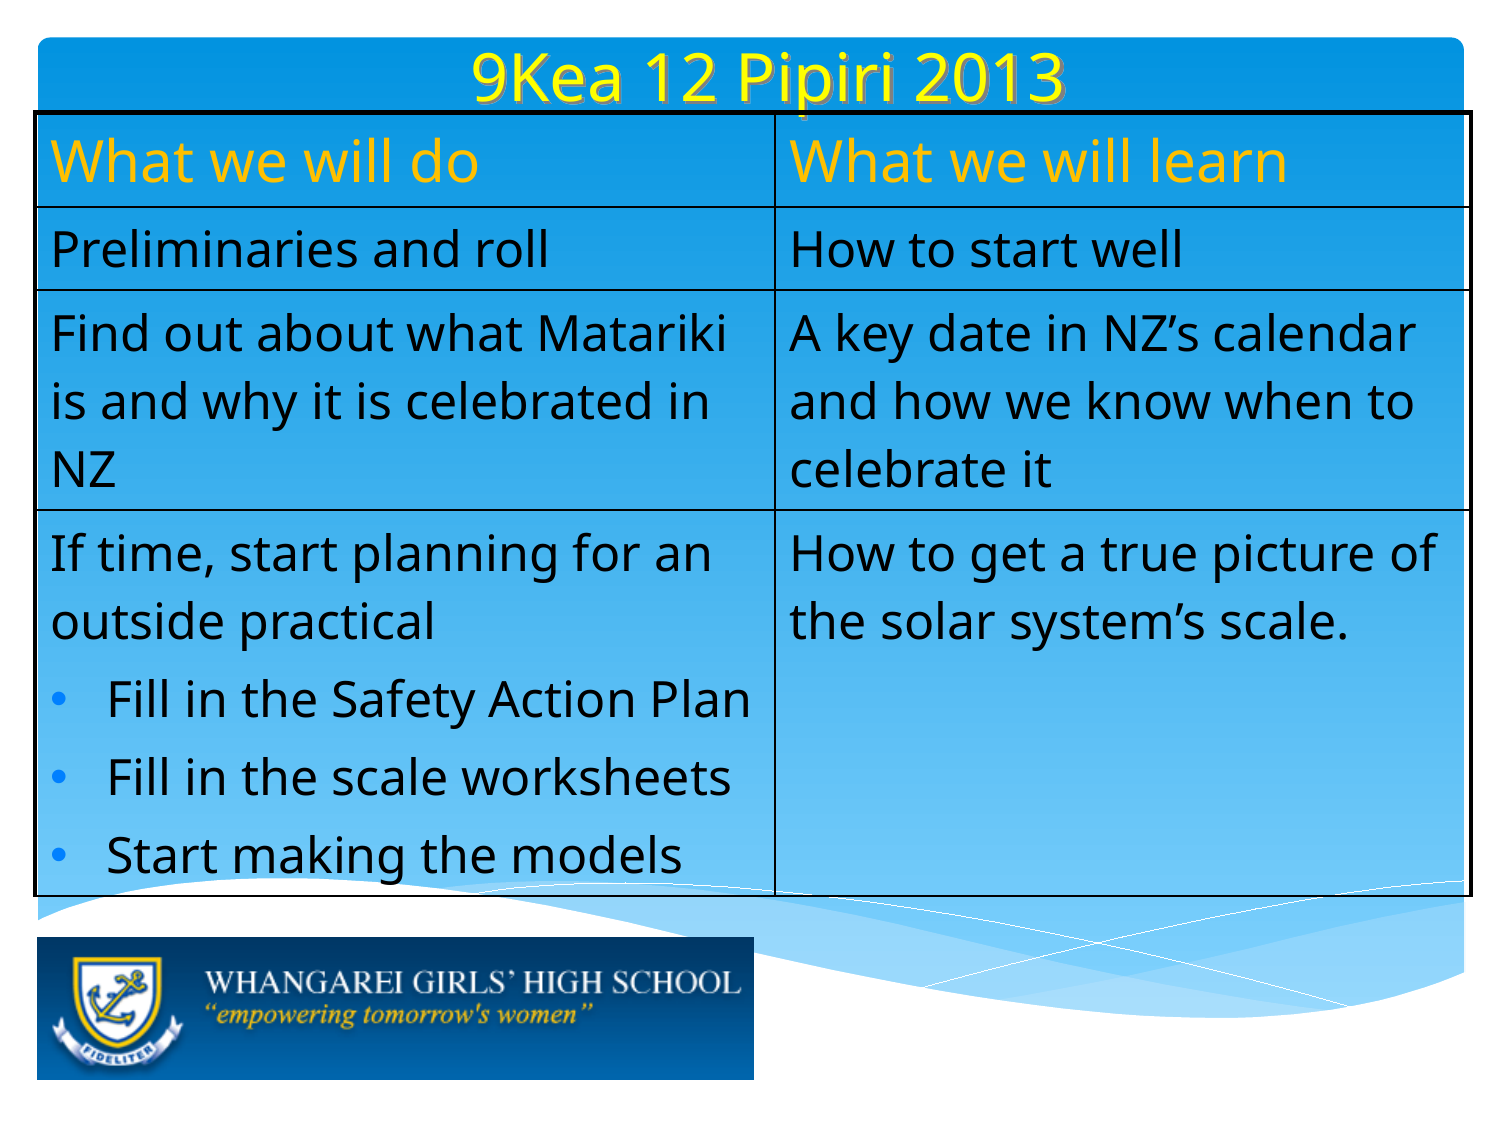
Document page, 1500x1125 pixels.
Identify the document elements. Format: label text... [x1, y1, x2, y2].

table_cell Preliminaries and roll [37, 208, 774, 289]
table_header What we will learn [776, 115, 1469, 206]
table_cell If time, start planning for an outside practical Fill in the Safety Action Plan Fill in the scale worksheets Start making the models [37, 511, 774, 895]
picture [37, 937, 754, 1080]
text_box 9Kea 12 Pipiri 2013 [162, 24, 1375, 110]
table_cell How to start well [776, 208, 1469, 289]
table_cell A key date in NZ’s calendar and how we know when to celebrate it [776, 291, 1469, 509]
table_cell Find out about what Matariki is and why it is celebrated in NZ [37, 291, 774, 509]
table_cell How to get a true picture of the solar system’s scale. [776, 511, 1469, 895]
table_header What we will do [37, 115, 774, 206]
